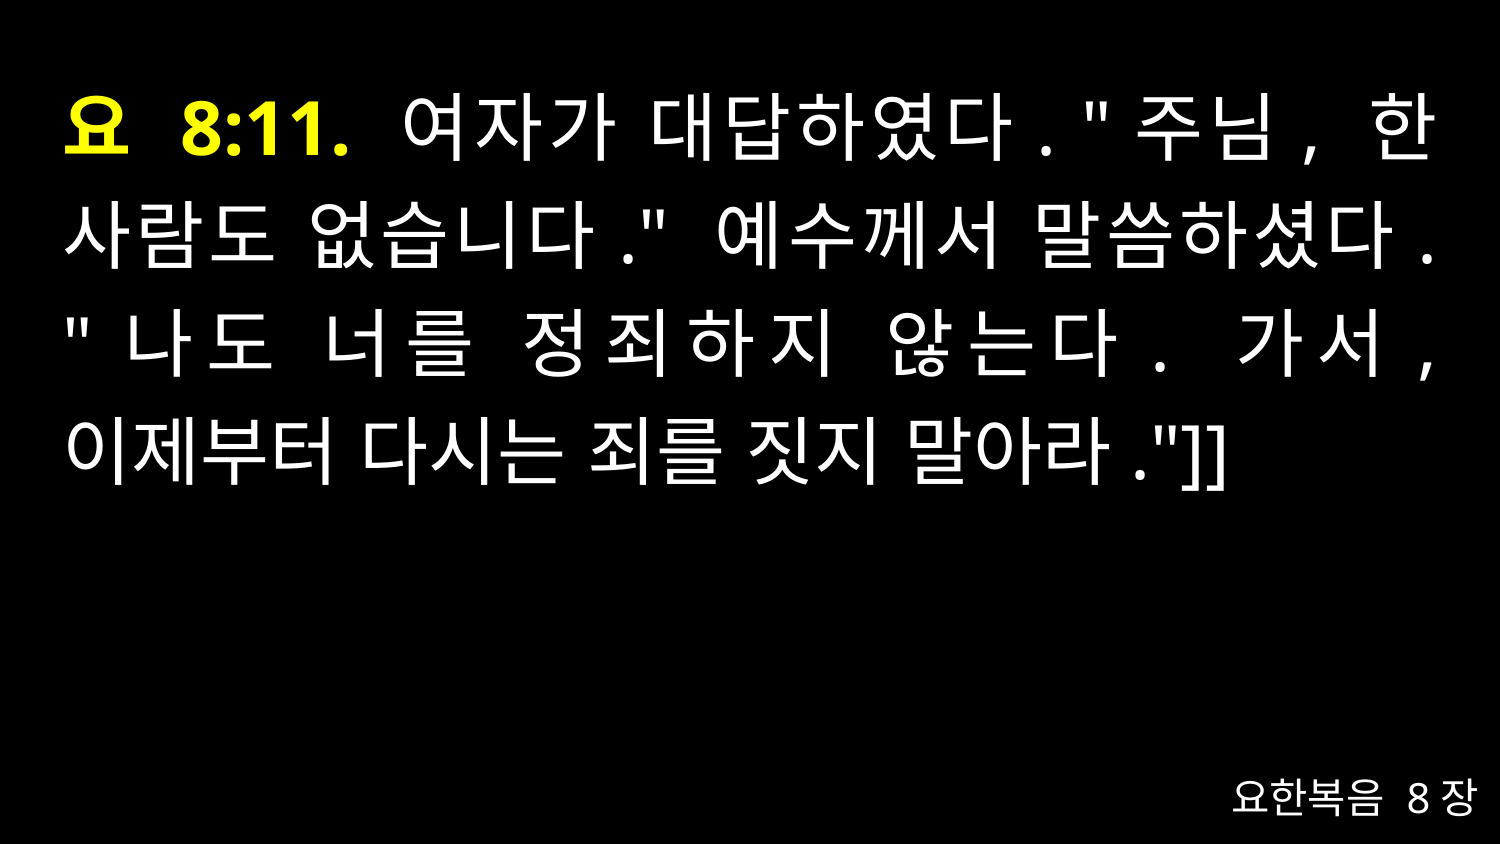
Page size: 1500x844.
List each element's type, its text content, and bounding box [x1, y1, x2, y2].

title 요 8:11. 여자가 대답하였다. "주님, 한 사람도 없습니다." 예수께서 말씀하셨다. "나도 너를 정죄하지 않는다. 가서, 이제부터 다시는 죄를 짓지 말아라."]] [0, 0, 1500, 844]
subtitle 요한복음 8장 [916, 770, 1500, 844]
